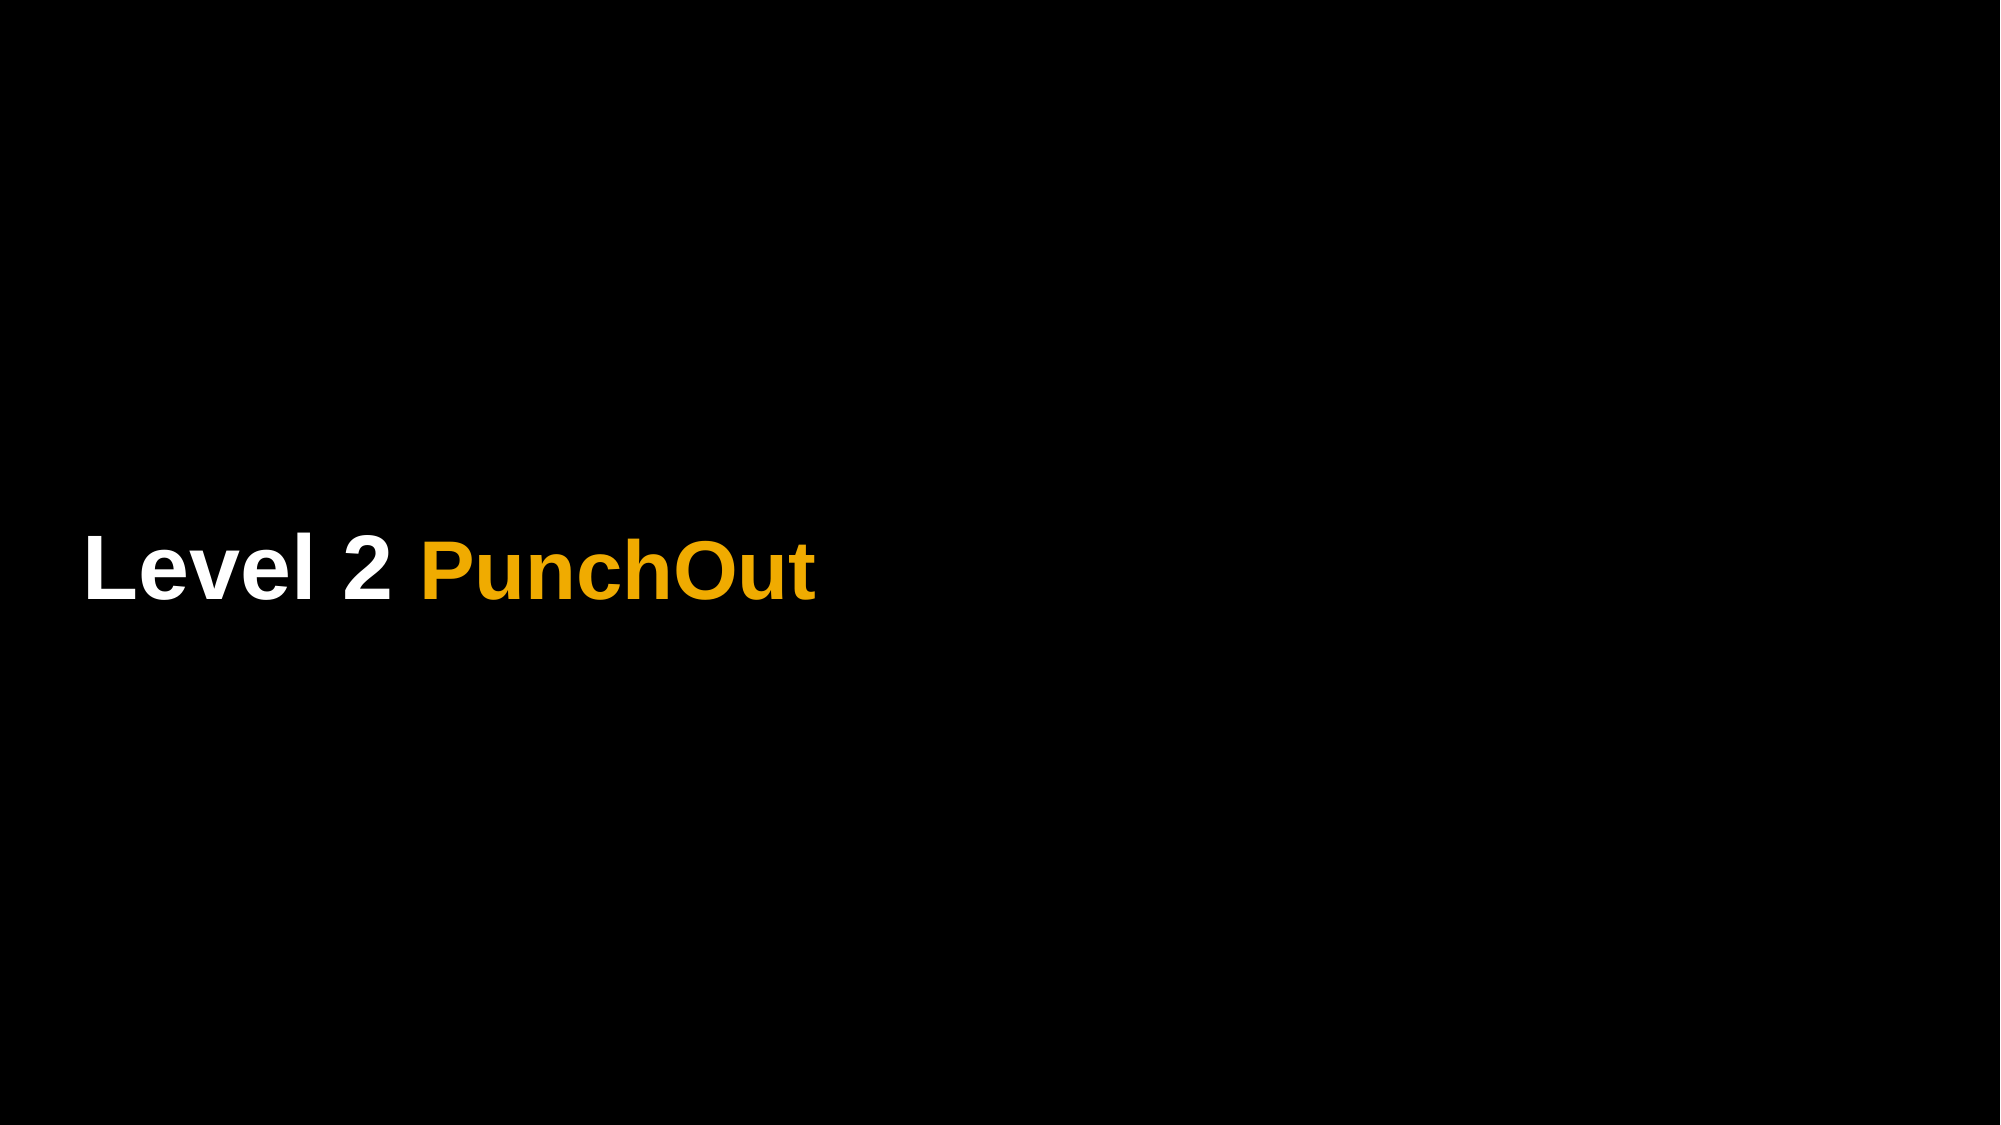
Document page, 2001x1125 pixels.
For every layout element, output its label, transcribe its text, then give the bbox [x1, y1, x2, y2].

title Level 2 PunchOut [82, 506, 1918, 619]
